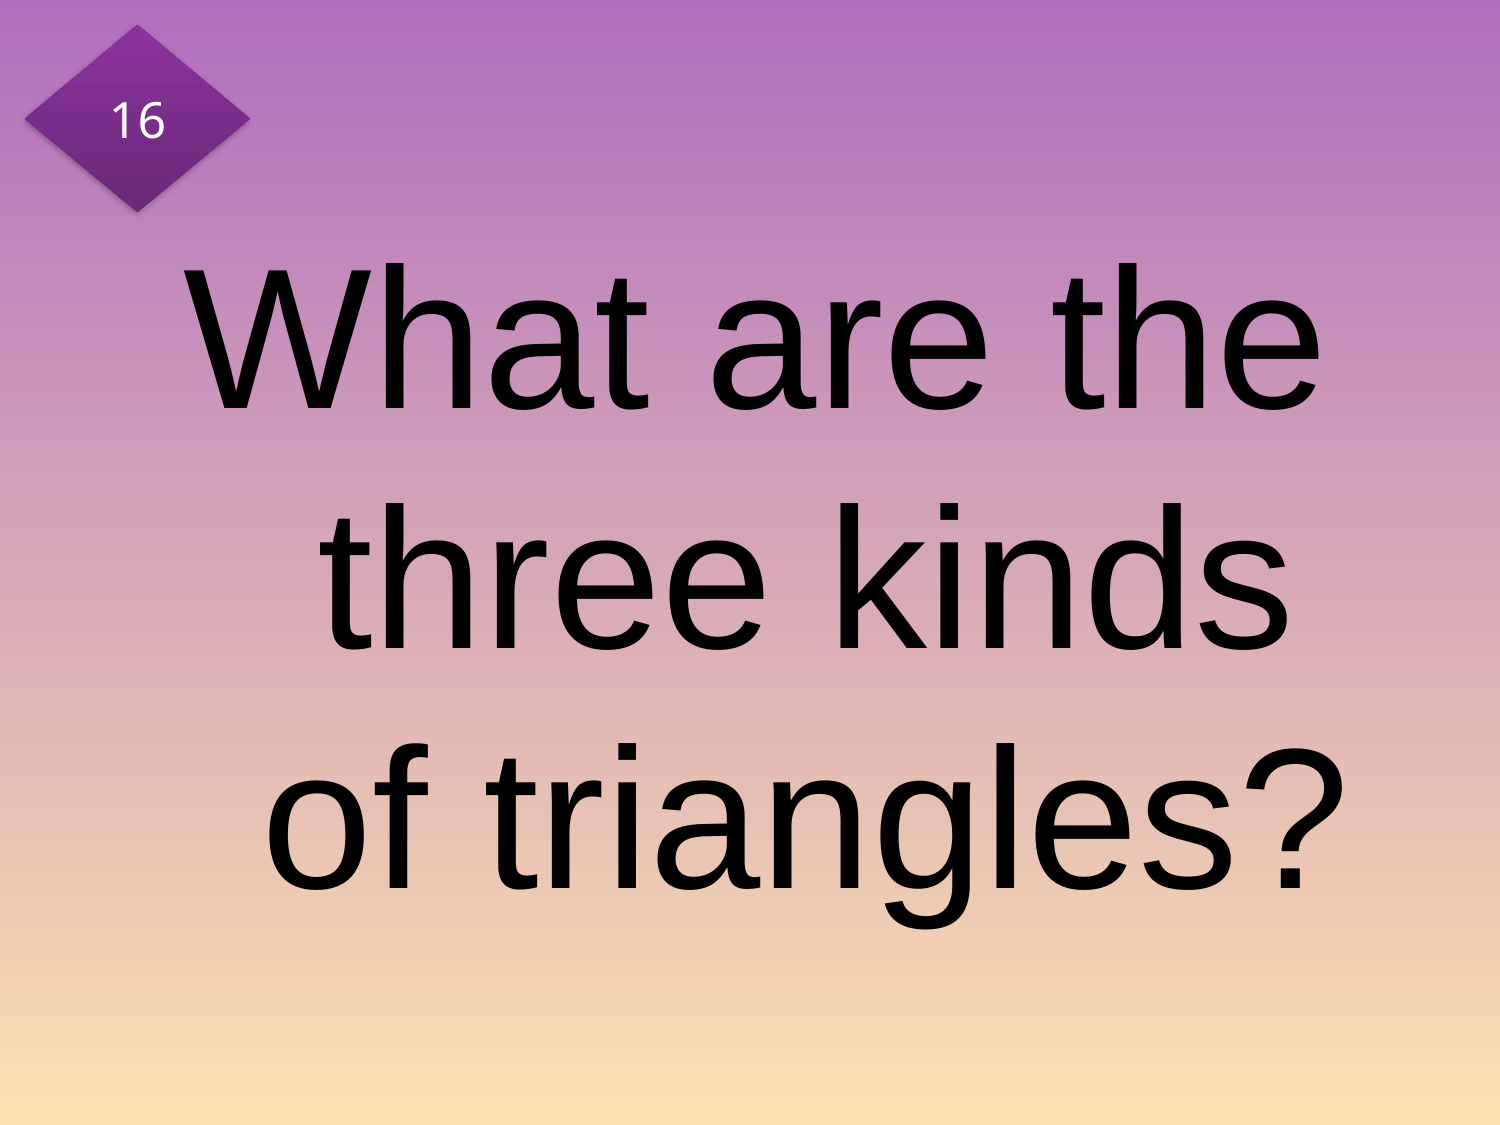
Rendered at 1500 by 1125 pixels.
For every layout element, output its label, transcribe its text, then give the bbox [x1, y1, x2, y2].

text_box 16 [24, 24, 250, 213]
title What are the three kinds of triangles? [112, 199, 1401, 938]
